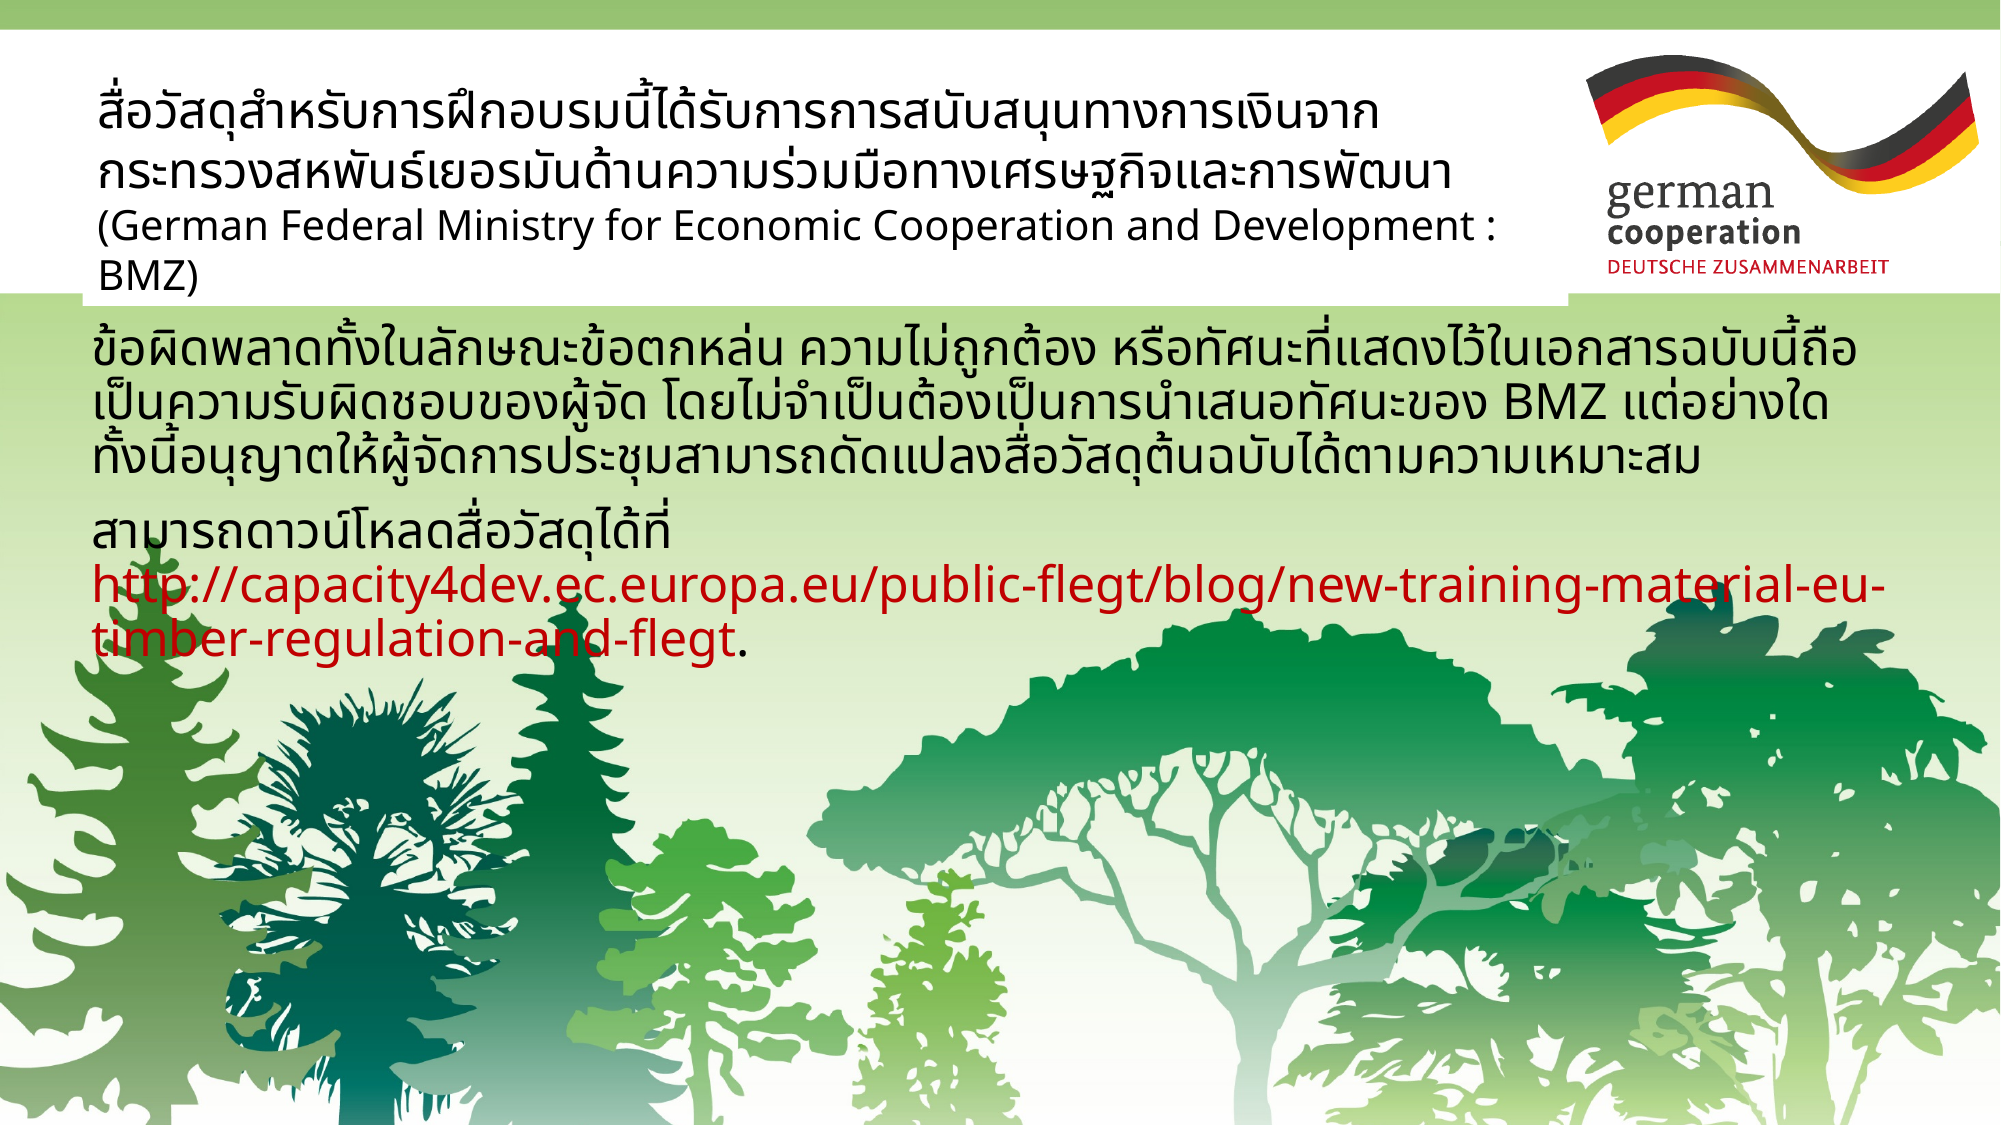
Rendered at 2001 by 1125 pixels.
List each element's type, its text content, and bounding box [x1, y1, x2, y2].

text_box สื่อวัสดุสำหรับการฝึกอบรมนี้ได้รับการการสนับสนุนทางการเงินจากกระทรวงสหพันธ์เยอรมันด้านความร่วมมือทางเศรษฐกิจและการพัฒนา (German Federal Ministry for Economic Cooperation and Development : BMZ) [82, 71, 1569, 306]
text_box [0, 29, 2000, 294]
picture [1586, 55, 1979, 274]
picture [0, 0, 2001, 1125]
subtitle ข้อผิดพลาดทั้งในลักษณะข้อตกหล่น ความไม่ถูกต้อง หรือทัศนะที่แสดงไว้ในเอกสารฉบับนี้ถือเป็นความรับผิดชอบของผู้จัด โดยไม่จำเป็นต้องเป็นการนำเสนอทัศนะของ BMZ แต่อย่างใด ทั้งนี้อนุญาตให้ผู้จัดการประชุมสามารถดัดแปลงสื่อวัสดุต้นฉบับได้ตามความเหมาะสม สามารถดาวน์โหลดสื่อวัสดุได้ที่ http://capacity4dev.ec.europa.eu/public-flegt/blog/new-training-material-eu-timber-regulation-and-flegt. [76, 314, 1940, 825]
